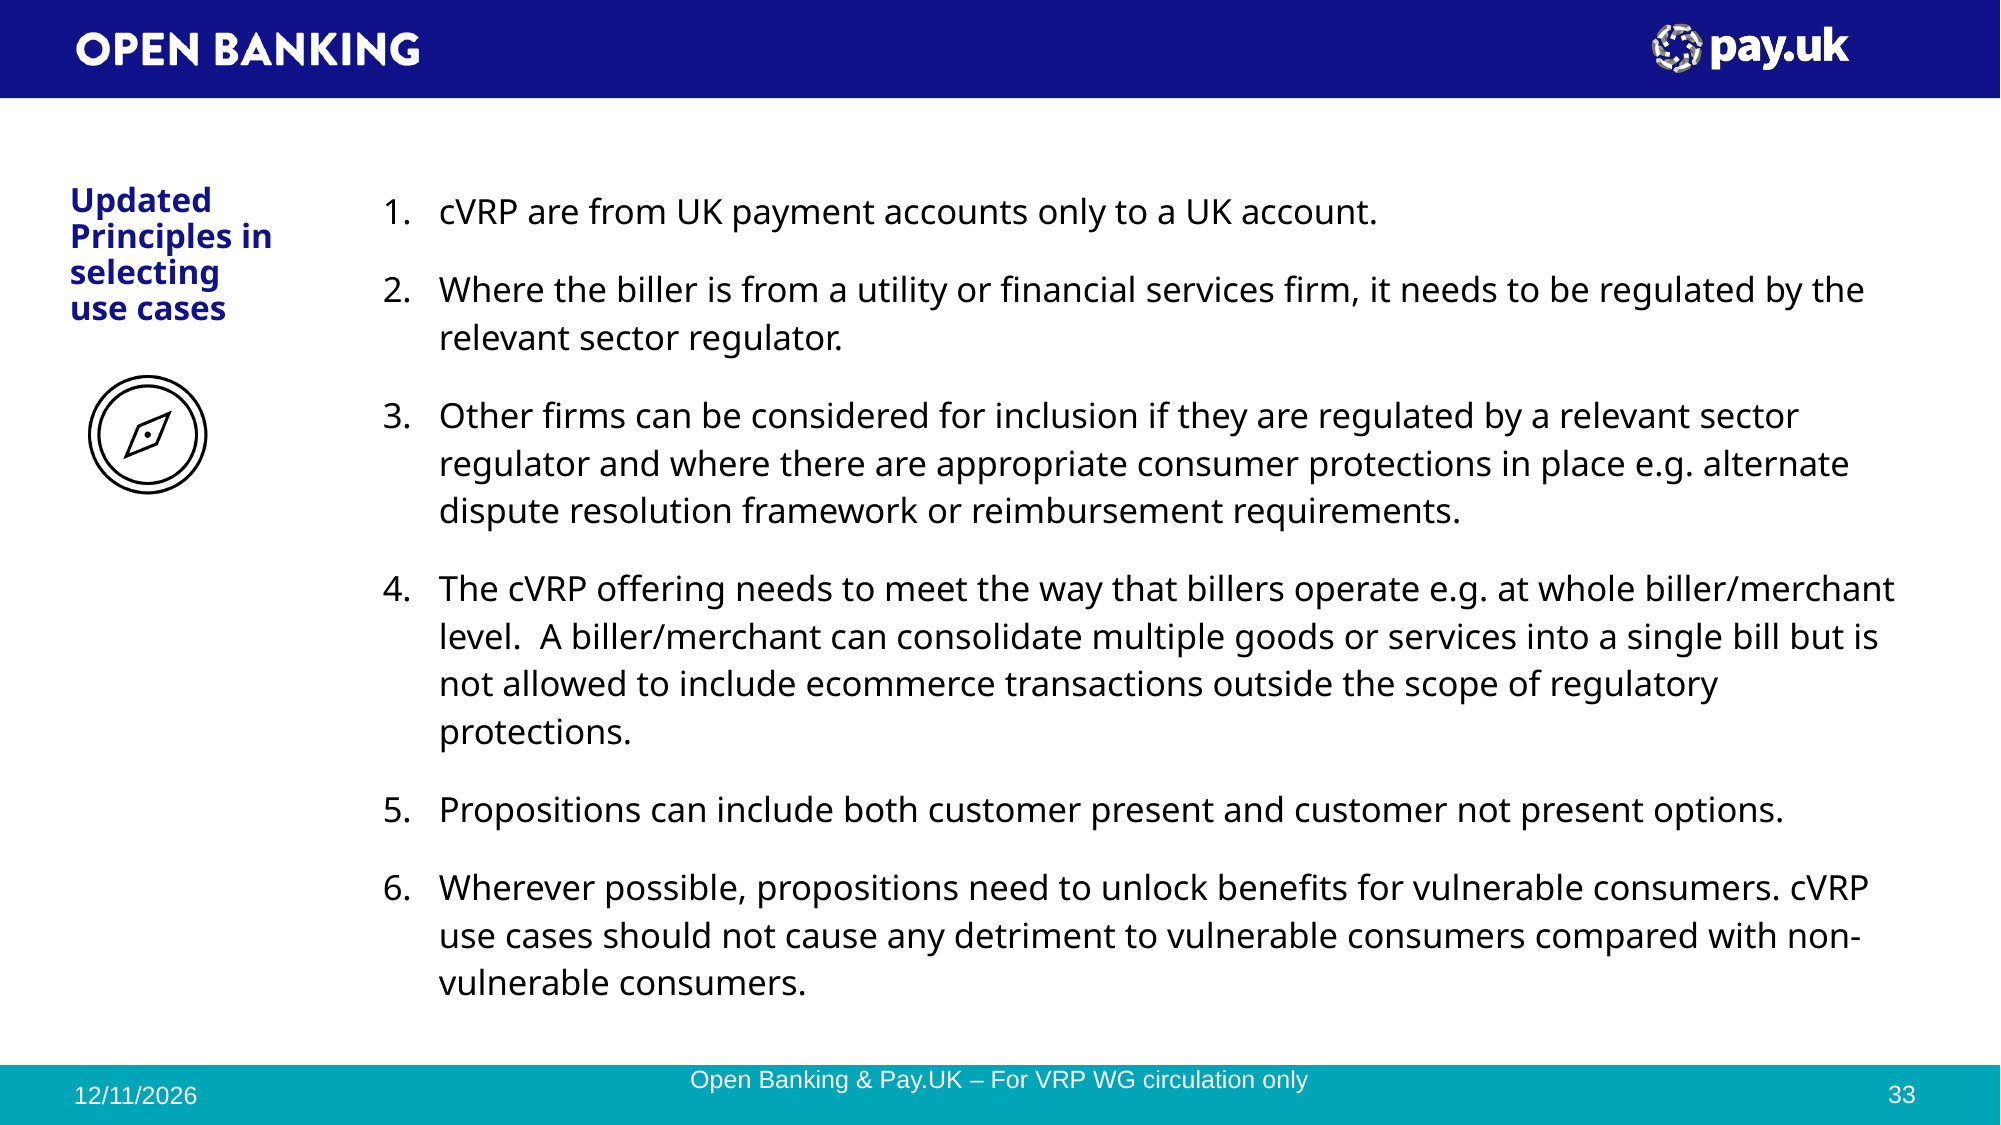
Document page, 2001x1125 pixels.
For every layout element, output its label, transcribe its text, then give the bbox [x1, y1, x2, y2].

title Updated Principles in selecting use cases [54, 176, 291, 453]
list cVRP are from UK payment accounts only to a UK account. Where the biller is from a utility or financial services firm, it needs to be regulated by the relevant sector regulator. Other firms can be considered for inclusion if they are regulated by a relevant sector regulator and where there are appropriate consumer protections in place e.g. alternate dispute resolution framework or reimbursement requirements. The cVRP offering needs to meet the way that billers operate e.g. at whole biller/merchant level. A biller/merchant can consolidate multiple goods or services into a single bill but is not allowed to include ecommerce transactions outside the scope of regulatory protections. Propositions can include both customer present and customer not present options. Wherever possible, propositions need to unlock benefits for vulnerable consumers. cVRP use cases should not cause any detriment to vulnerable consumers compared with non-vulnerable consumers. [367, 176, 1925, 1017]
slide_number 33 [1412, 1064, 1932, 1124]
picture [1644, 12, 1856, 78]
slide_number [59, 1065, 509, 1125]
picture [72, 359, 223, 510]
footer Open Banking & Pay.UK – For VRP WG circulation only [662, 1064, 1338, 1124]
picture [43, 0, 452, 99]
